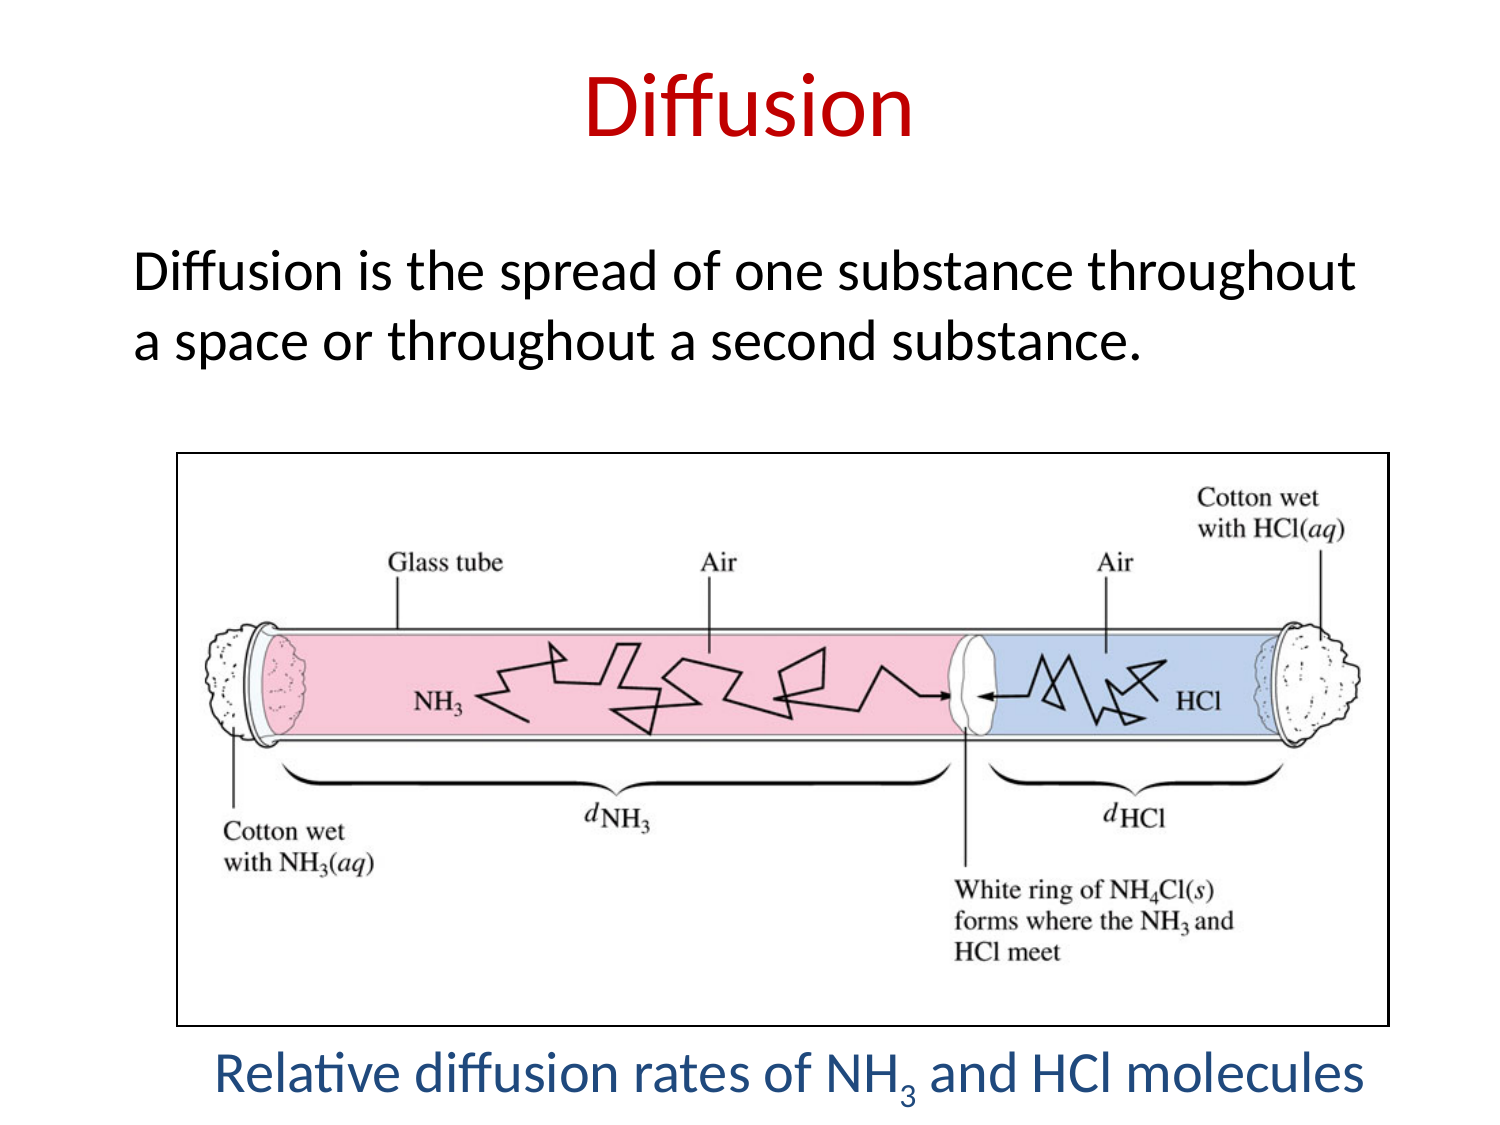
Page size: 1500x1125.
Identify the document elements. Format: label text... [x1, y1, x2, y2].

text_box Diffusion [112, 37, 1388, 224]
text_box Diffusion is the spread of one substance throughout a space or throughout a second substance. [62, 224, 1413, 475]
text_box Relative diffusion rates of NH3 and HCl molecules [199, 1026, 1395, 1122]
picture [177, 453, 1388, 1026]
